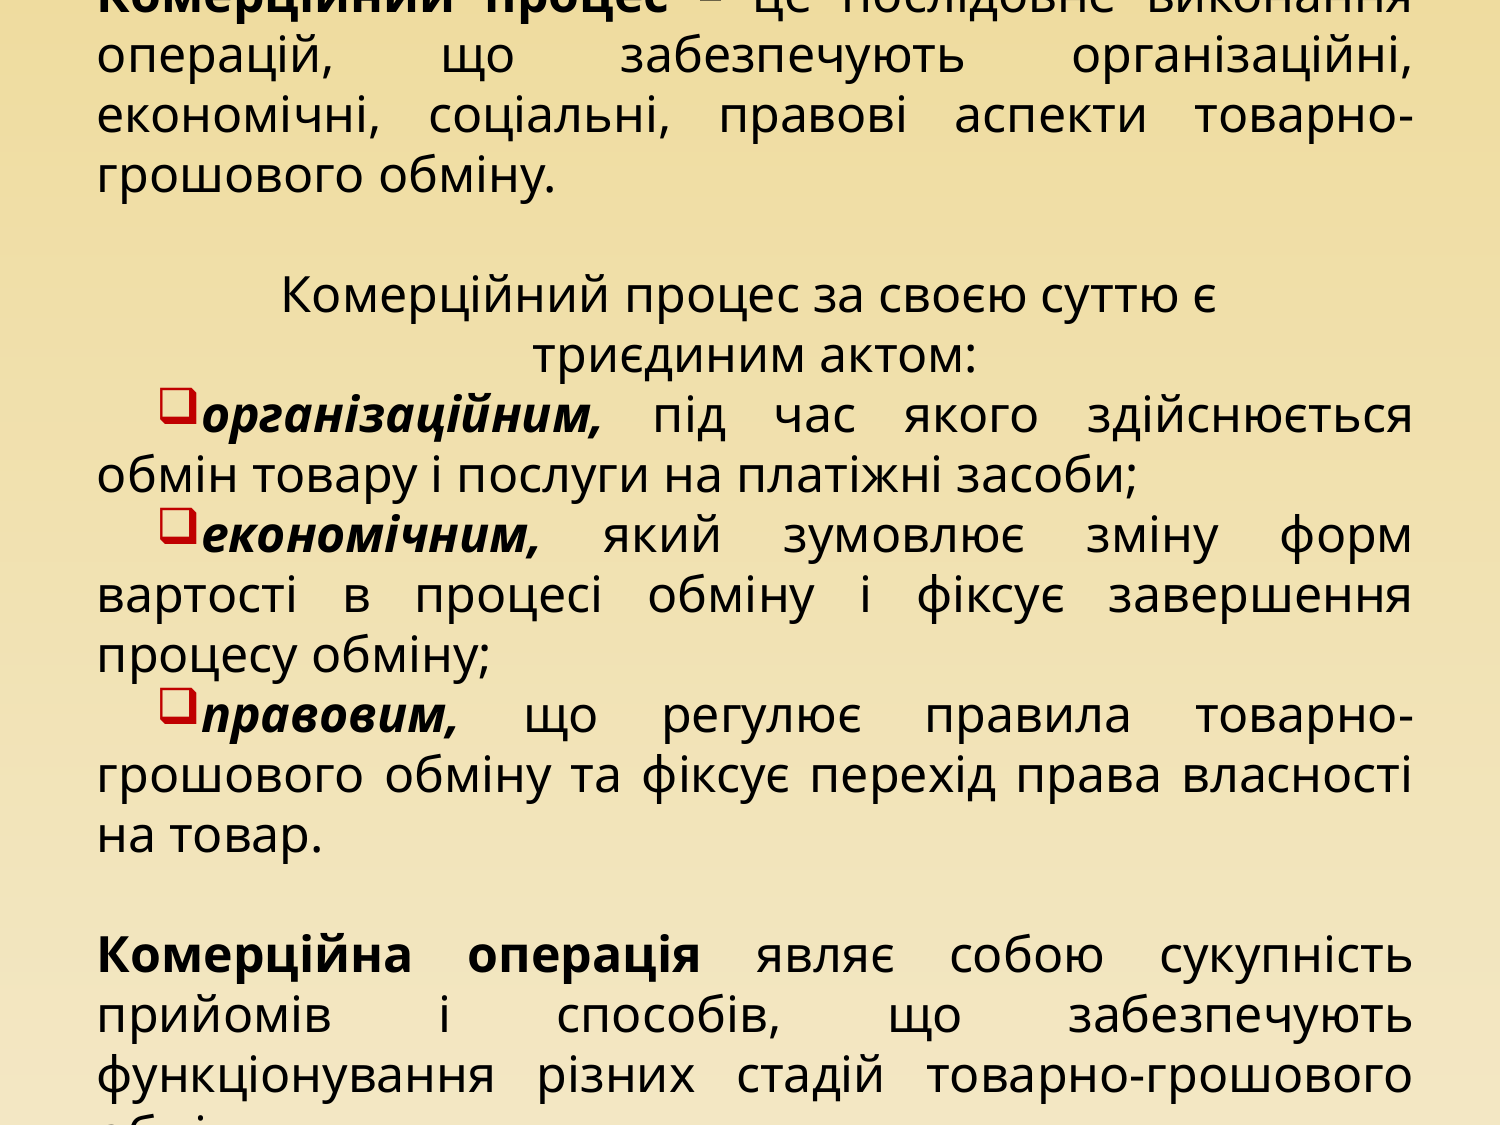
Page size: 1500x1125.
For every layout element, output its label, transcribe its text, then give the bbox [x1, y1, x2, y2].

text_box Комерційний процес – це послідовне виконання операцій, що забезпечують організаційні, економічні, соціальні, правові аспекти товарно-грошового обміну. Комерційний процес за своєю суттю є триєдиним актом: організаційним, під час якого здійснюється обмін товару і послуги на платіжні засоби; економічним, який зумовлює зміну форм вартості в процесі обміну і фіксує завершення процесу обміну; правовим, що регулює правила товарно-грошового обміну та фіксує перехід права власності на товар. Комерційна операція являє собою сукупність прийомів і способів, що забезпечують функціонування різних стадій товарно-грошового обміну. [81, 0, 1430, 1125]
